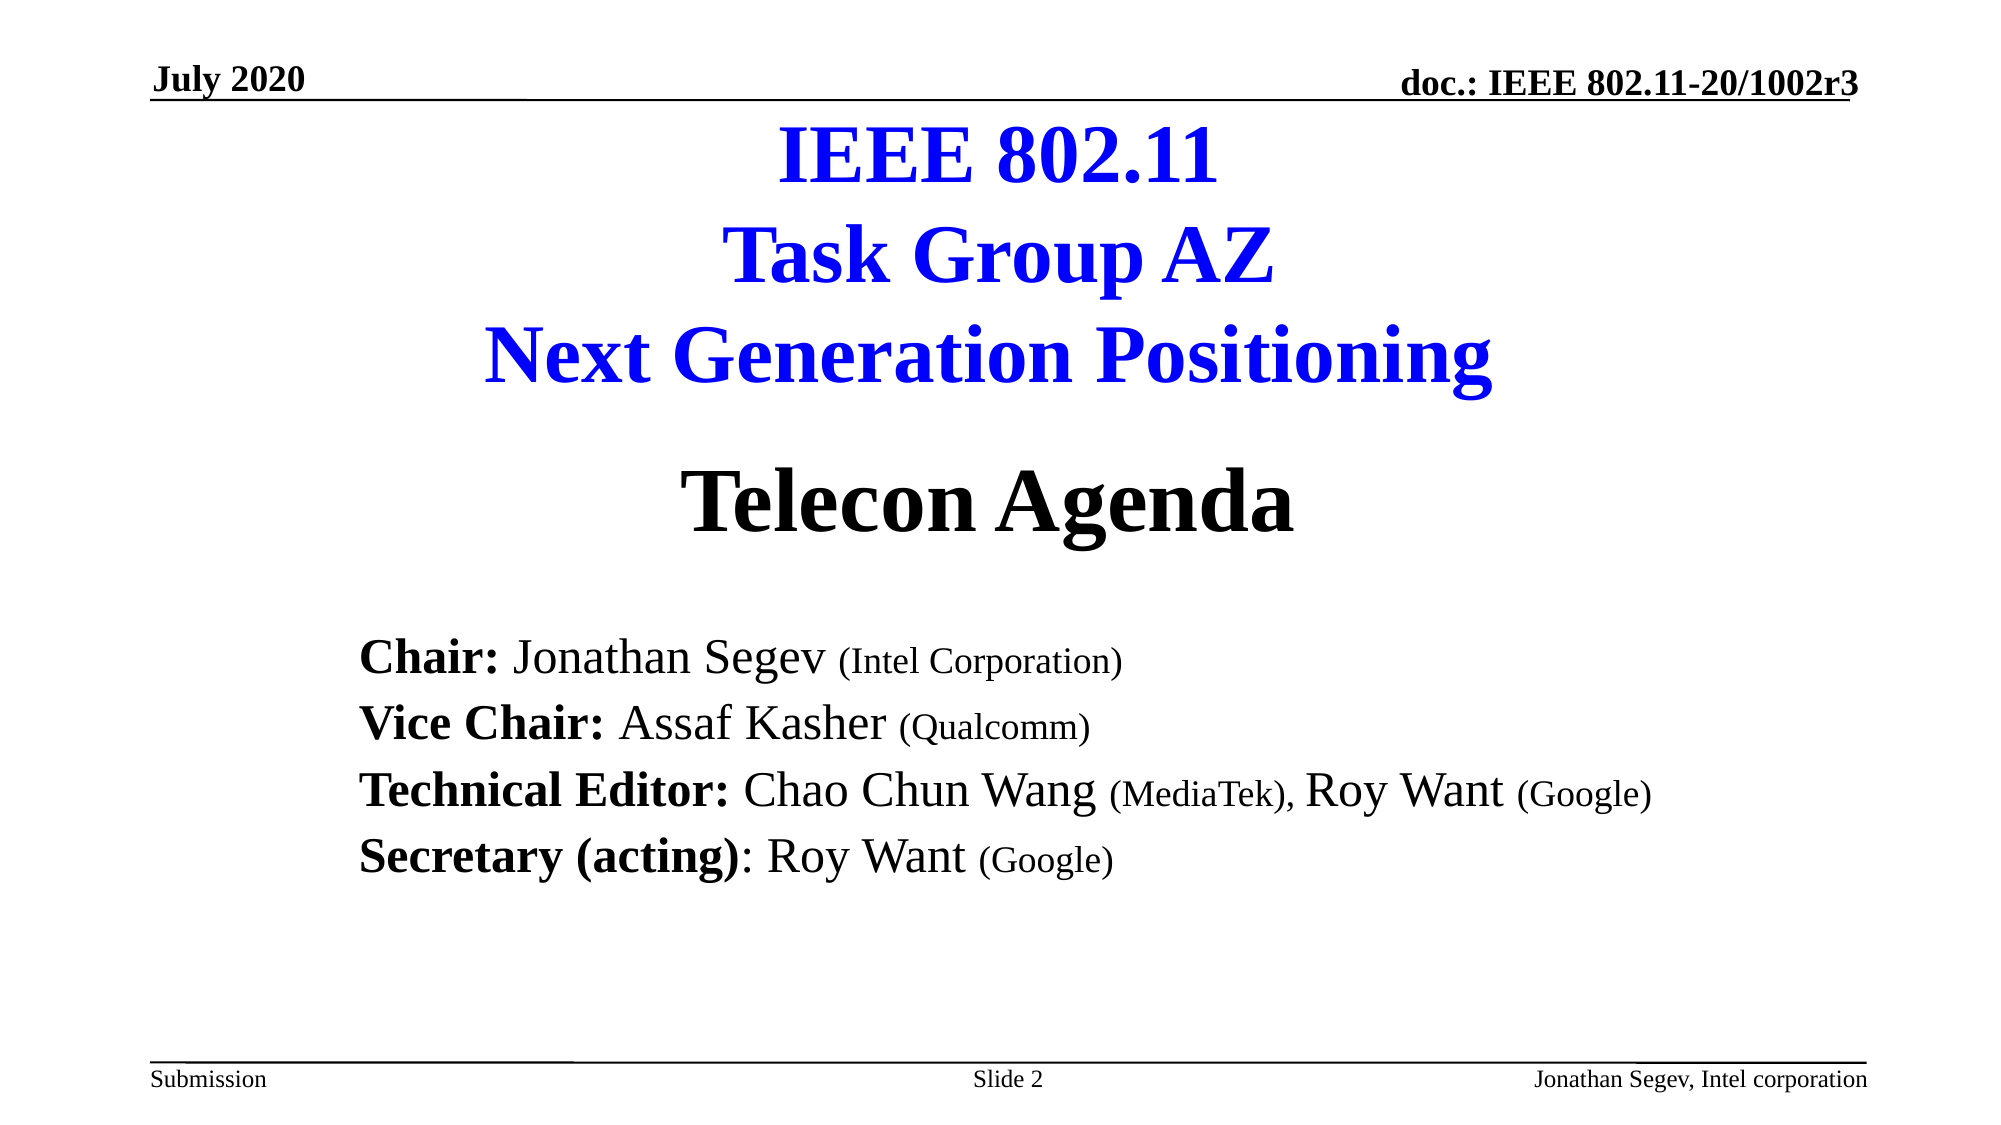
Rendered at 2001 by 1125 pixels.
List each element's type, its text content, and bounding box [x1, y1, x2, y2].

title IEEE 802.11 Task Group AZ Next Generation Positioning [149, 112, 1850, 386]
slide_number Slide 2 [950, 1061, 1067, 1123]
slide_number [152, 54, 563, 100]
footer Jonathan Segev, Intel corporation [1171, 1061, 1869, 1093]
list Telecon Agenda Chair: Jonathan Segev (Intel Corporation) Vice Chair: Assaf Kasher (Qualcomm) Technical Editor: Chao Chun Wang (MediaTek), Roy Want (Google) Secretary (acting): Roy Want (Google) [149, 444, 1850, 1000]
